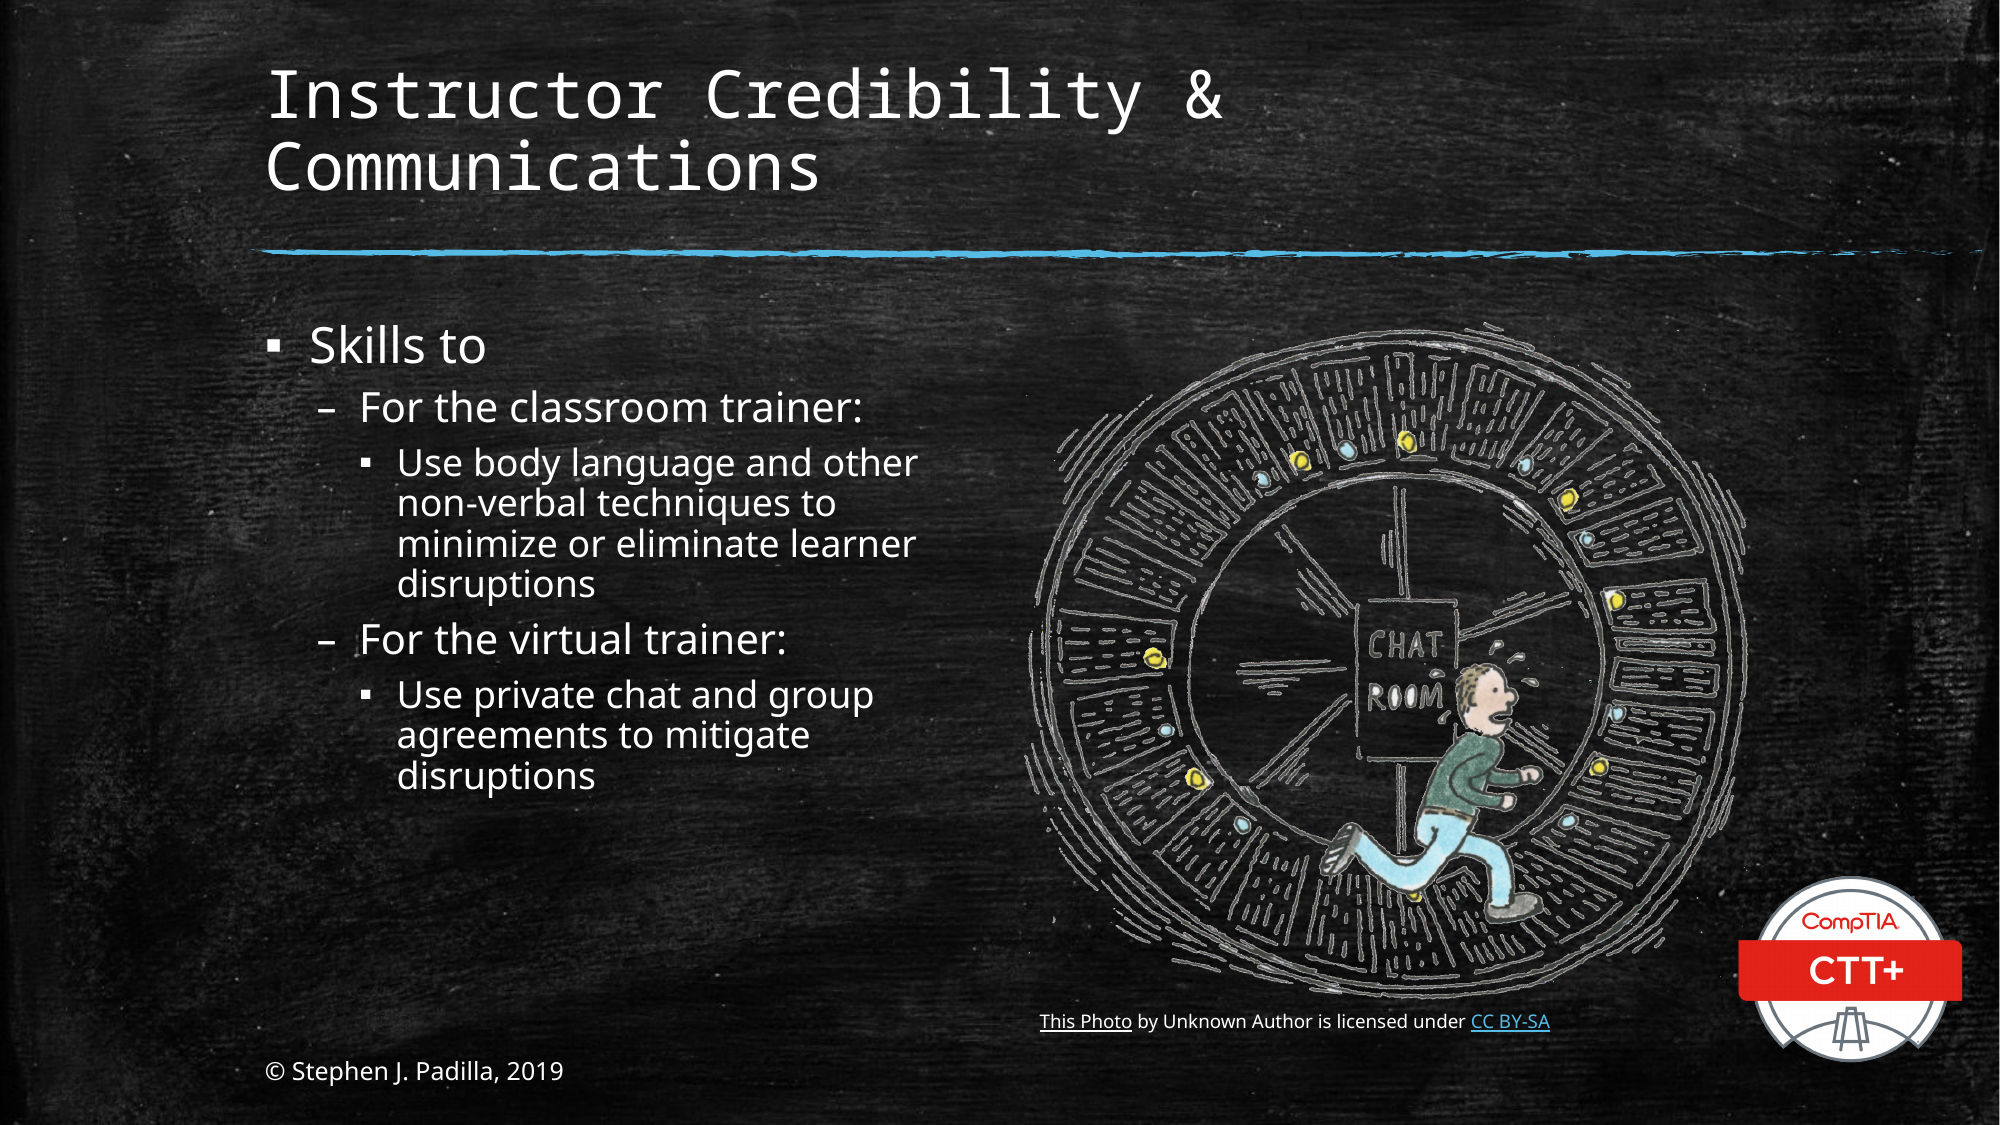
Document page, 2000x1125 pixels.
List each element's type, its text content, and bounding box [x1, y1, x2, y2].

picture [1699, 824, 2000, 1125]
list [1024, 322, 1750, 1003]
footer © Stephen J. Padilla, 2019 [249, 1050, 1288, 1096]
title Instructor Credibility & Communications [249, 45, 1750, 213]
text_box This Photo by Unknown Author is licensed under CC BY-SA [1024, 1003, 1699, 1043]
list Skills to For the classroom trainer: Use body language and other non-verbal techniques to minimize or eliminate learner disruptions For the virtual trainer: Use private chat and group agreements to mitigate disruptions [249, 312, 975, 1013]
